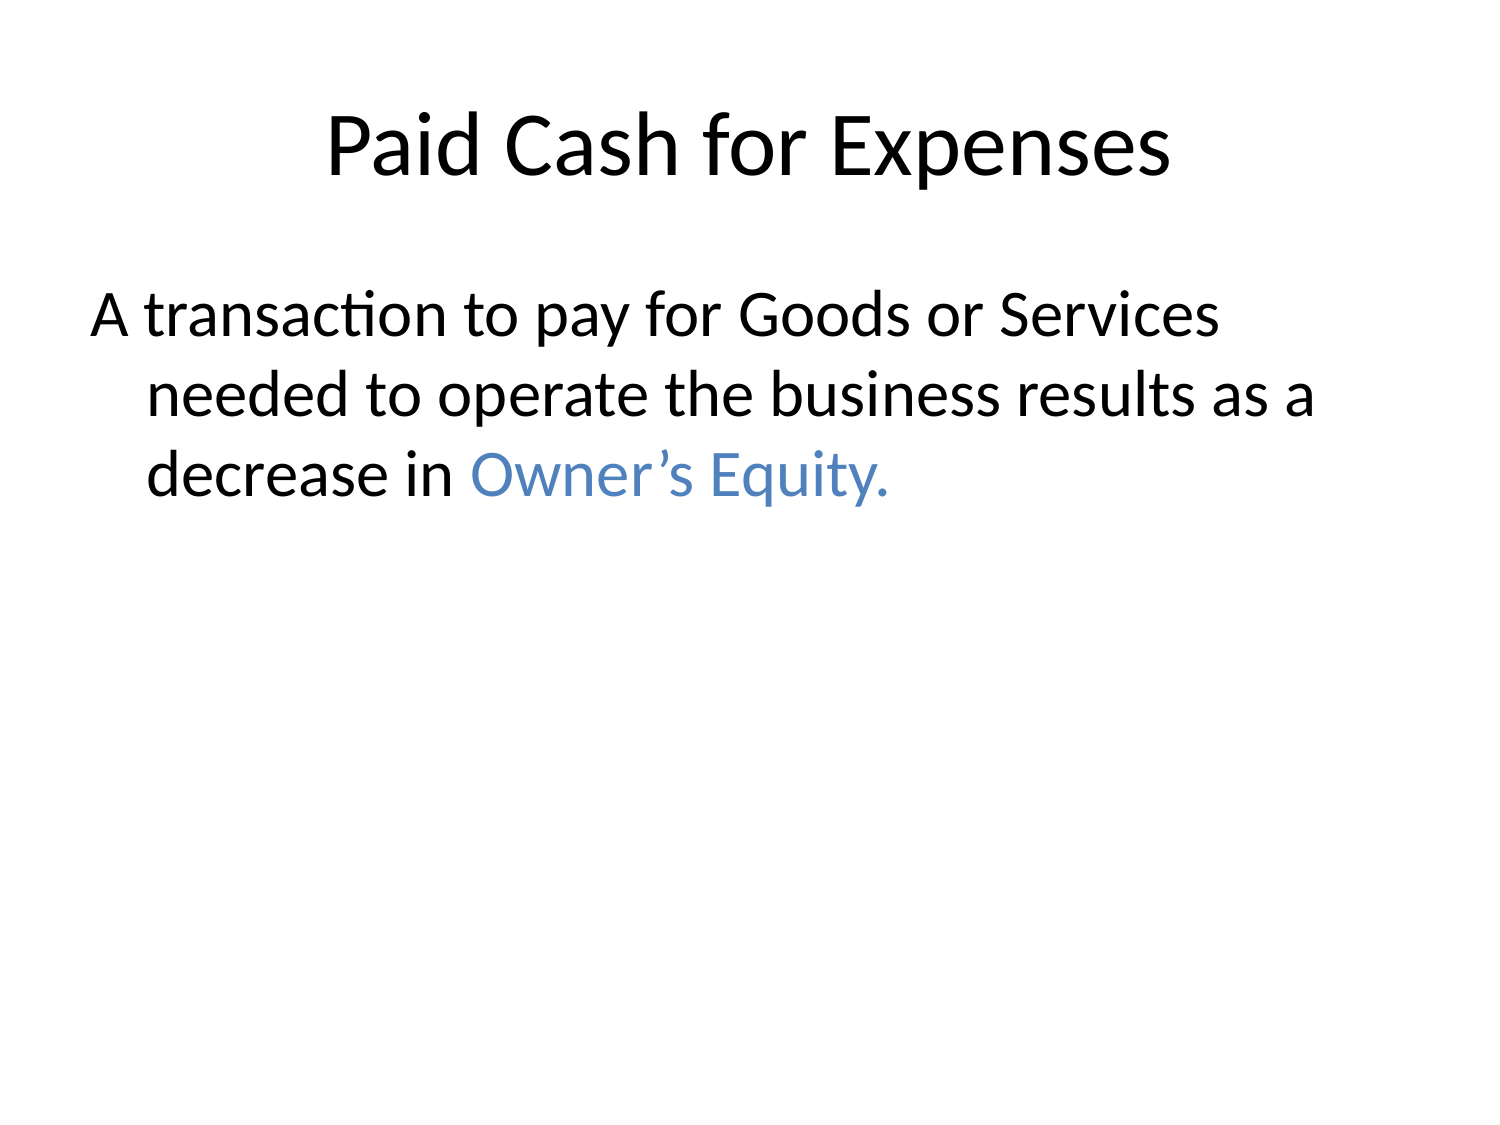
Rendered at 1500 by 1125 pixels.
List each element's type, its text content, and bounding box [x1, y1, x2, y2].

list A transaction to pay for Goods or Services needed to operate the business results as a decrease in Owner’s Equity. [75, 262, 1425, 1005]
title Paid Cash for Expenses [75, 45, 1425, 233]
